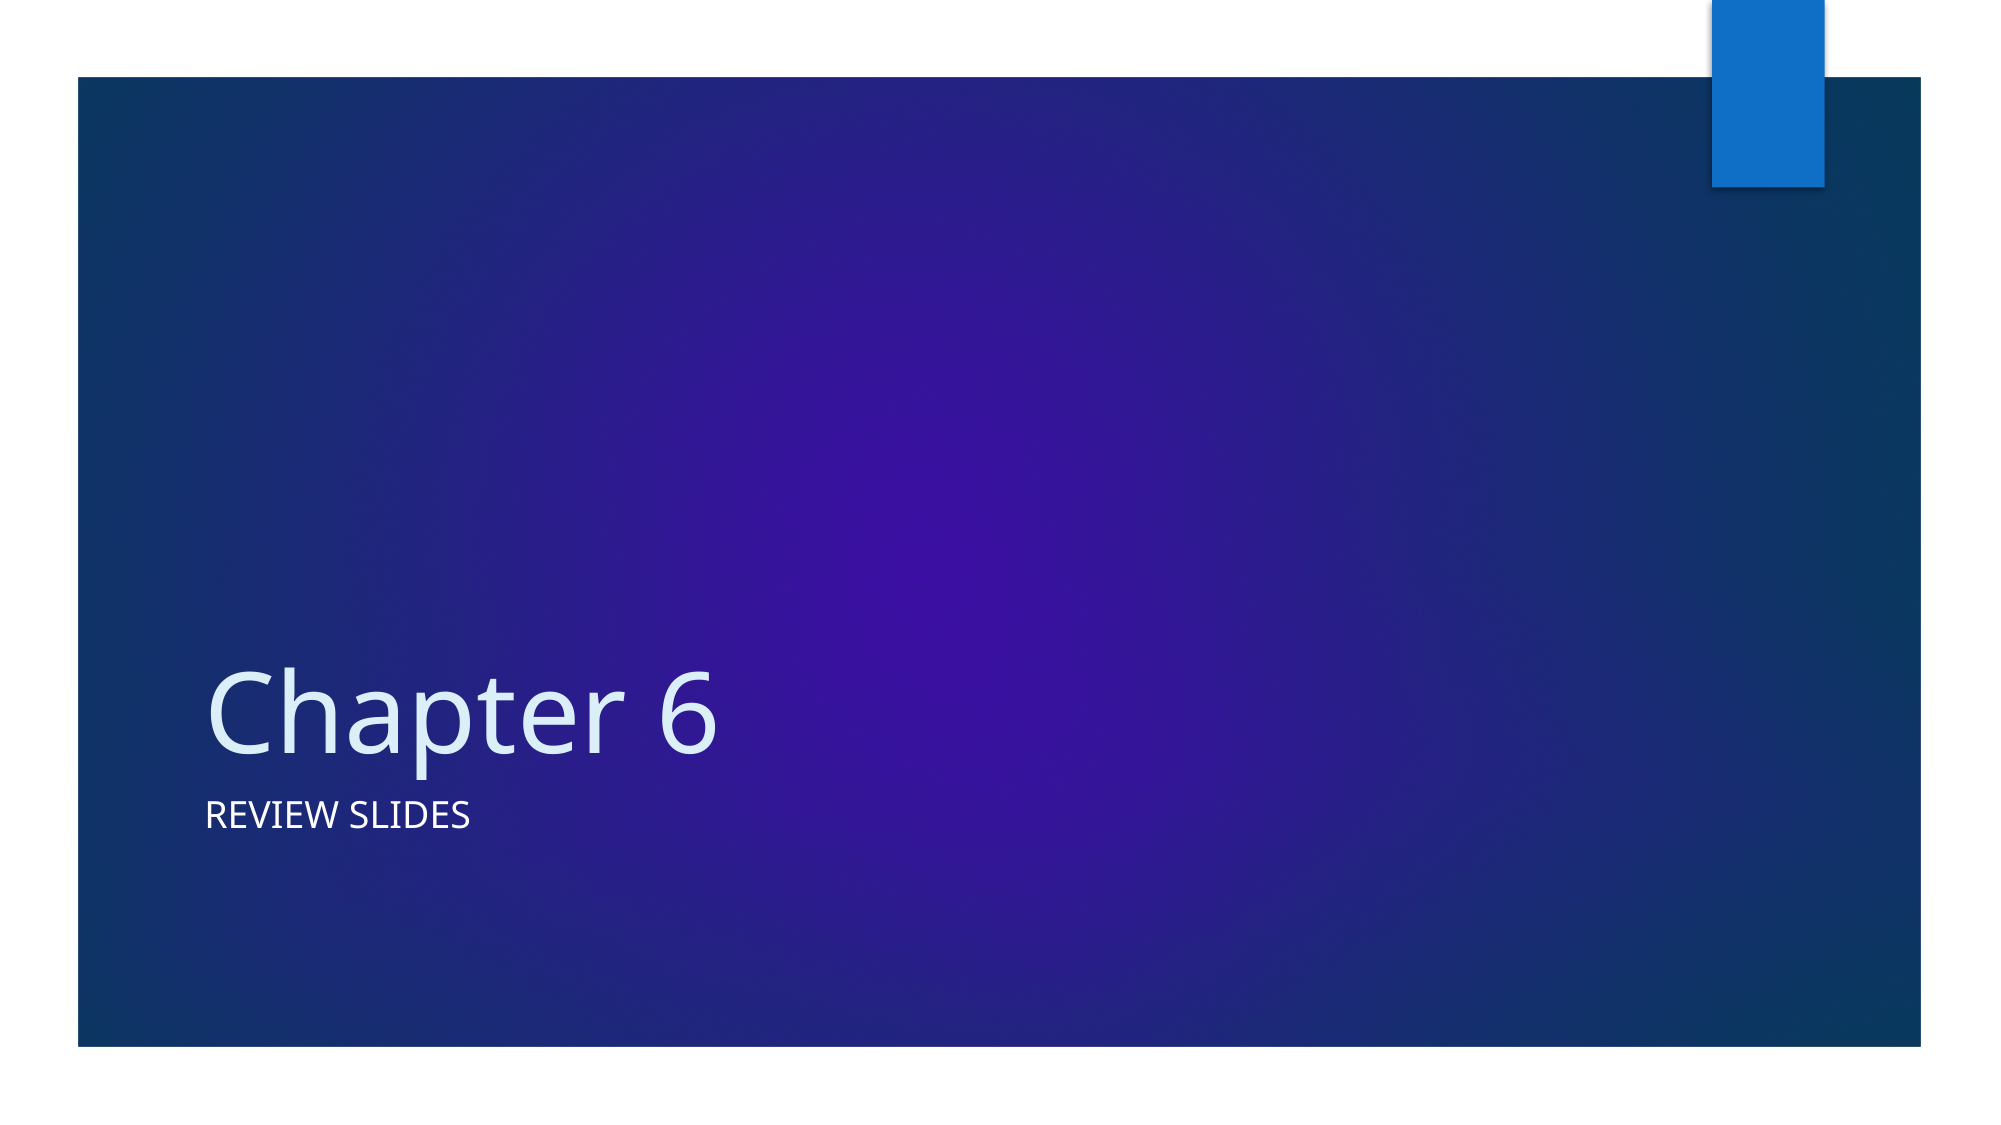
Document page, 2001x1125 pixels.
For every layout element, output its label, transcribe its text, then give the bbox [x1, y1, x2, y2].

title Chapter 6 [189, 344, 1638, 783]
subtitle Review Slides [189, 783, 1638, 925]
